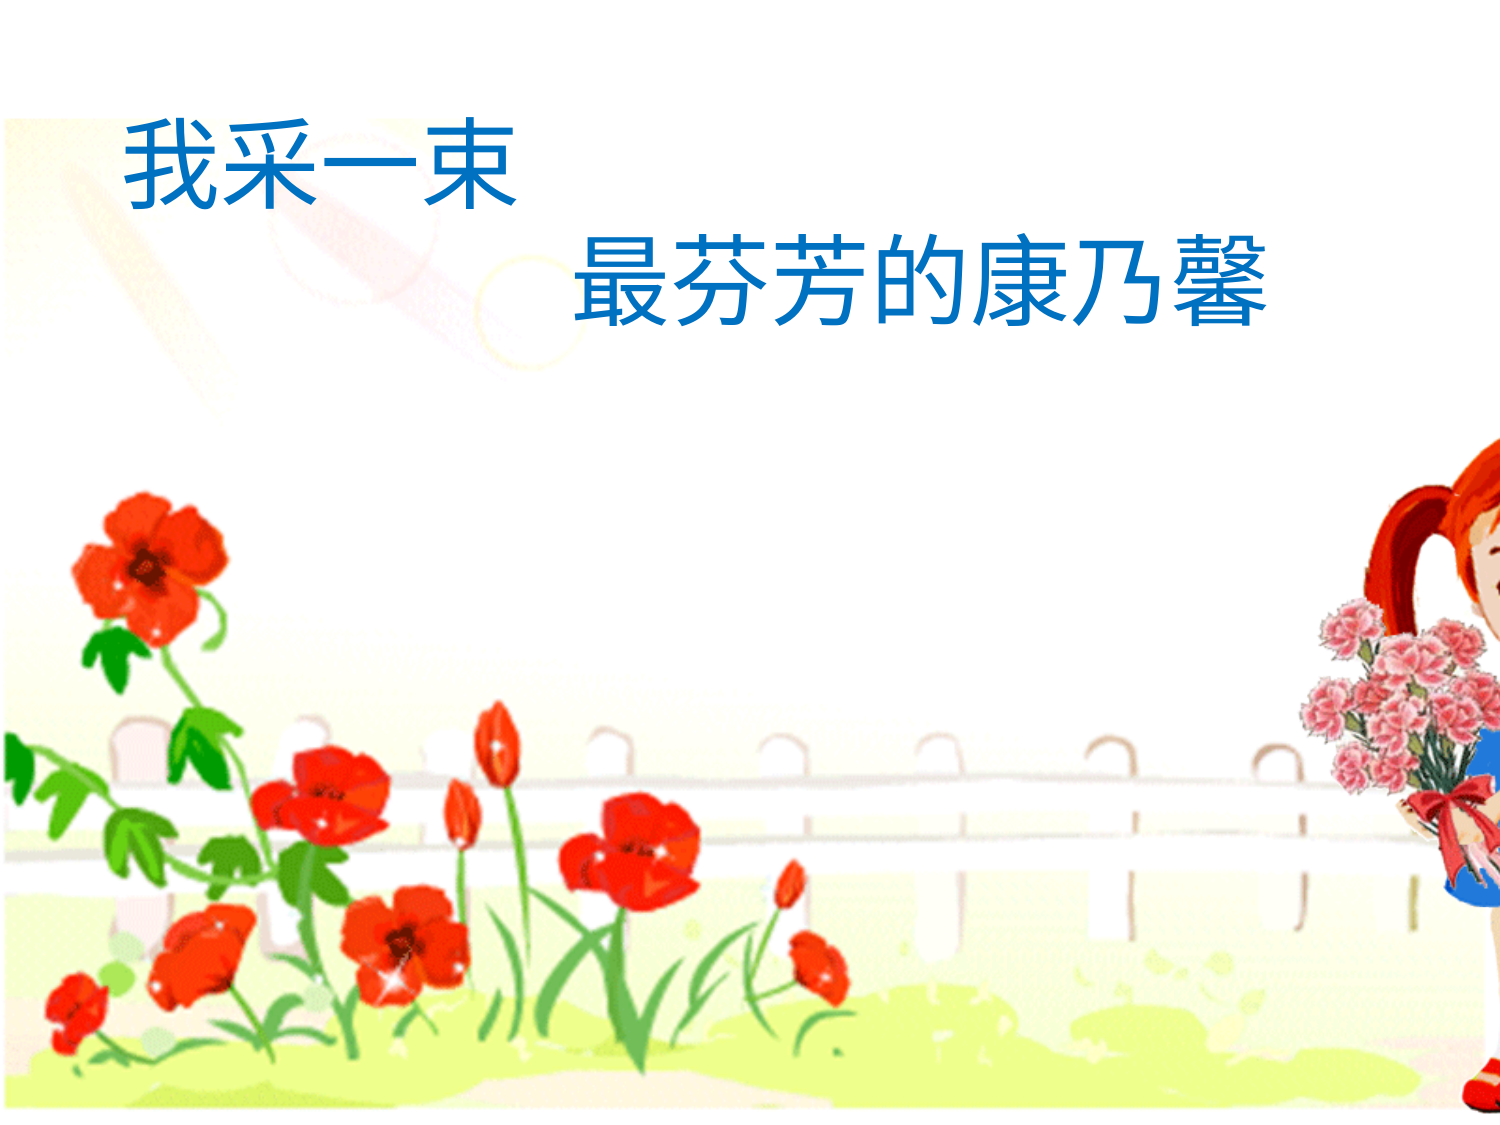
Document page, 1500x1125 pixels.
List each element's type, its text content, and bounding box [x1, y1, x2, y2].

text_box 最芬芳的康乃馨 [509, 210, 1286, 346]
picture [0, 0, 1500, 1125]
text_box 我采一束 [105, 93, 563, 229]
